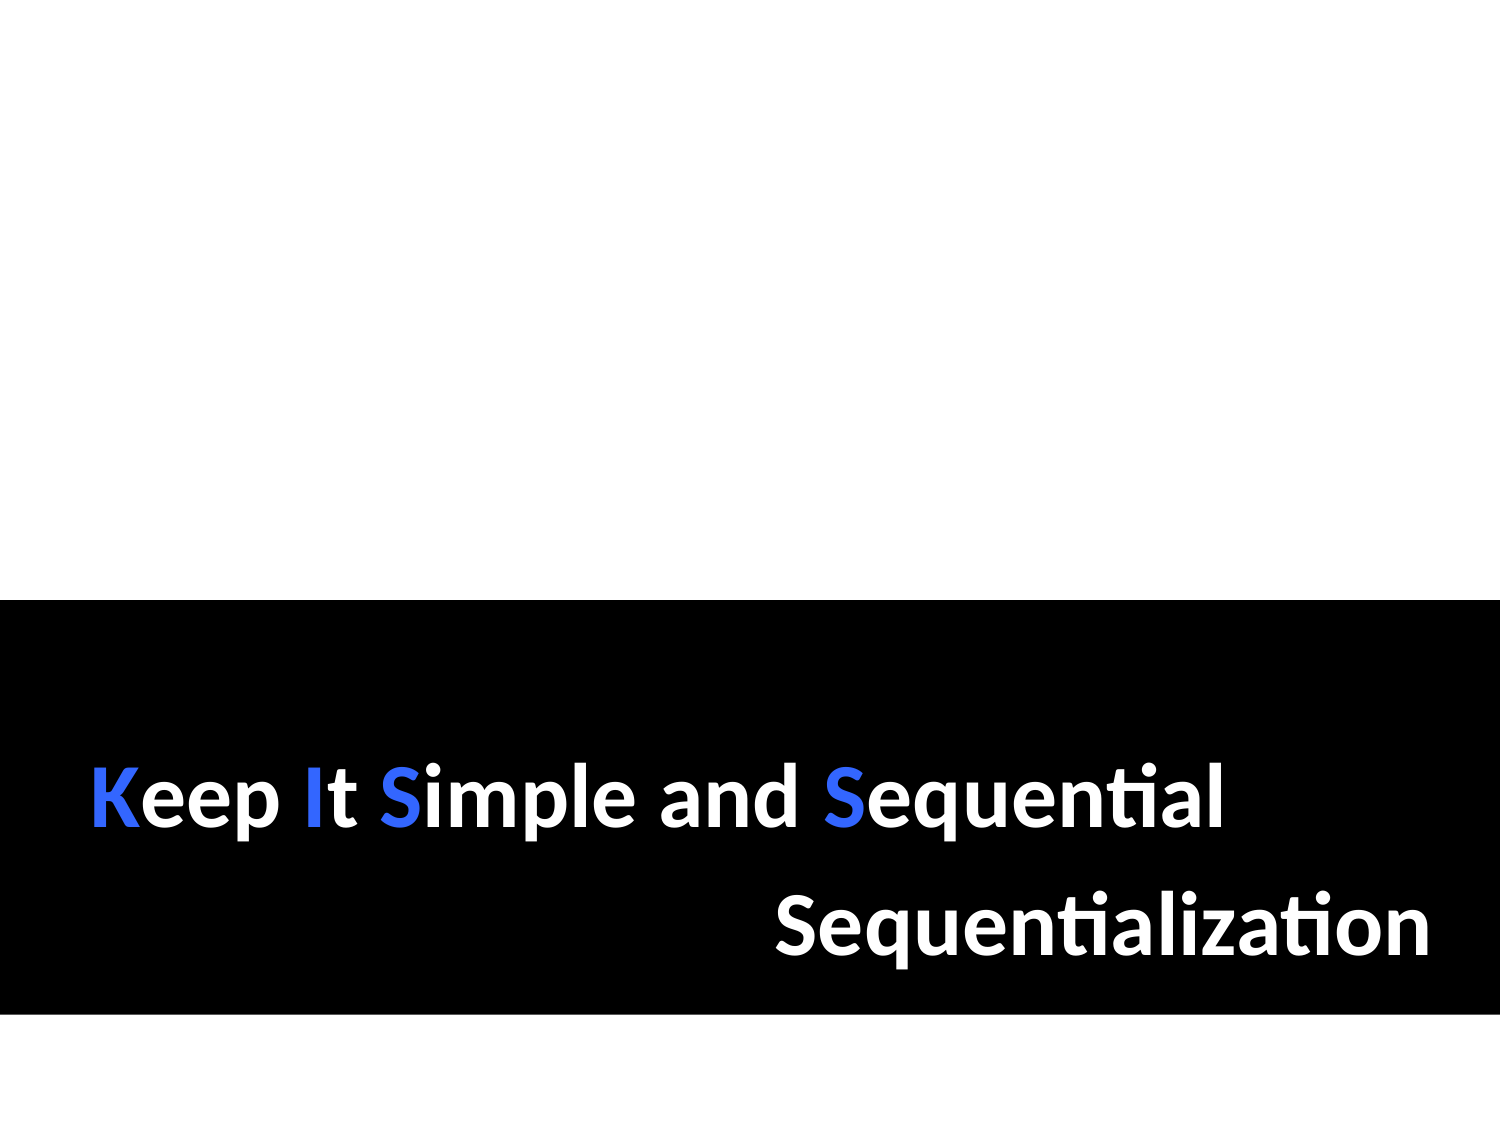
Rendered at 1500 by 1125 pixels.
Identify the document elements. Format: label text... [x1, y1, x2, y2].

list Keep It Simple and Sequential Sequentialization [0, 599, 1500, 1015]
